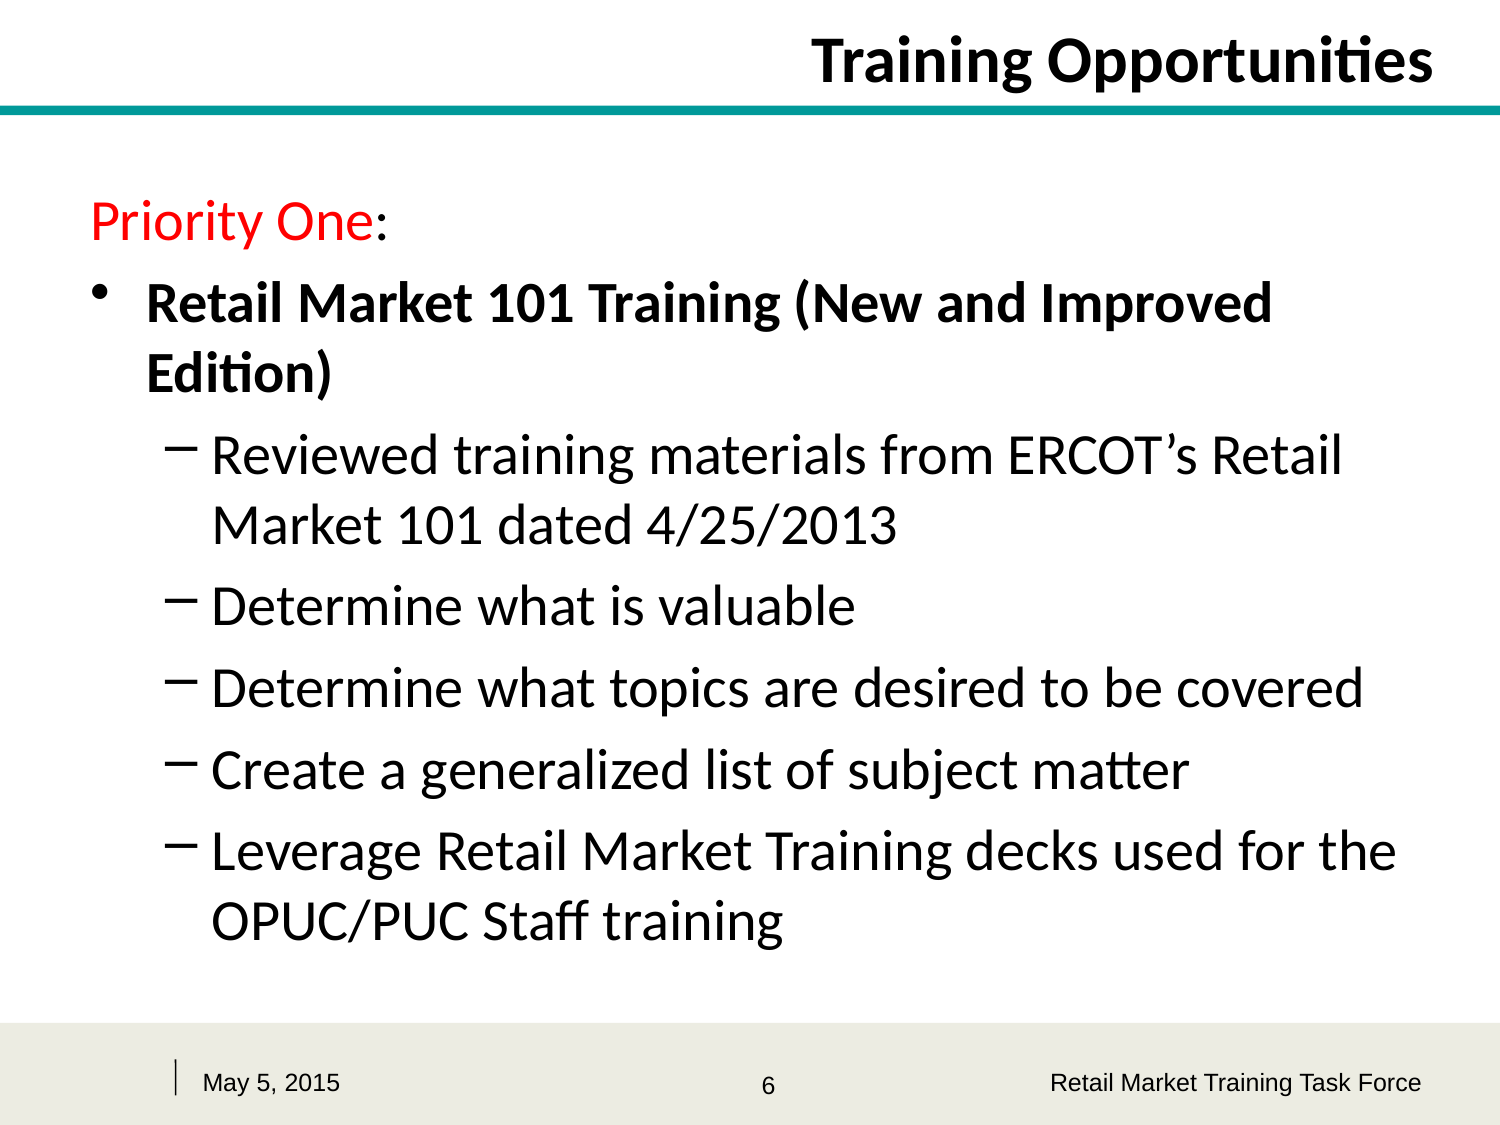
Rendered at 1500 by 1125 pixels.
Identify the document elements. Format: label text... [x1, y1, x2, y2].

footer Retail Market Training Task Force [1024, 1059, 1438, 1125]
title Training Opportunities [24, 0, 1451, 113]
list Priority One: Retail Market 101 Training (New and Improved Edition) Reviewed training materials from ERCOT’s Retail Market 101 dated 4/25/2013 Determine what is valuable Determine what topics are desired to be covered Create a generalized list of subject matter Leverage Retail Market Training decks used for the OPUC/PUC Staff training [74, 174, 1426, 988]
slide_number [187, 1059, 538, 1125]
